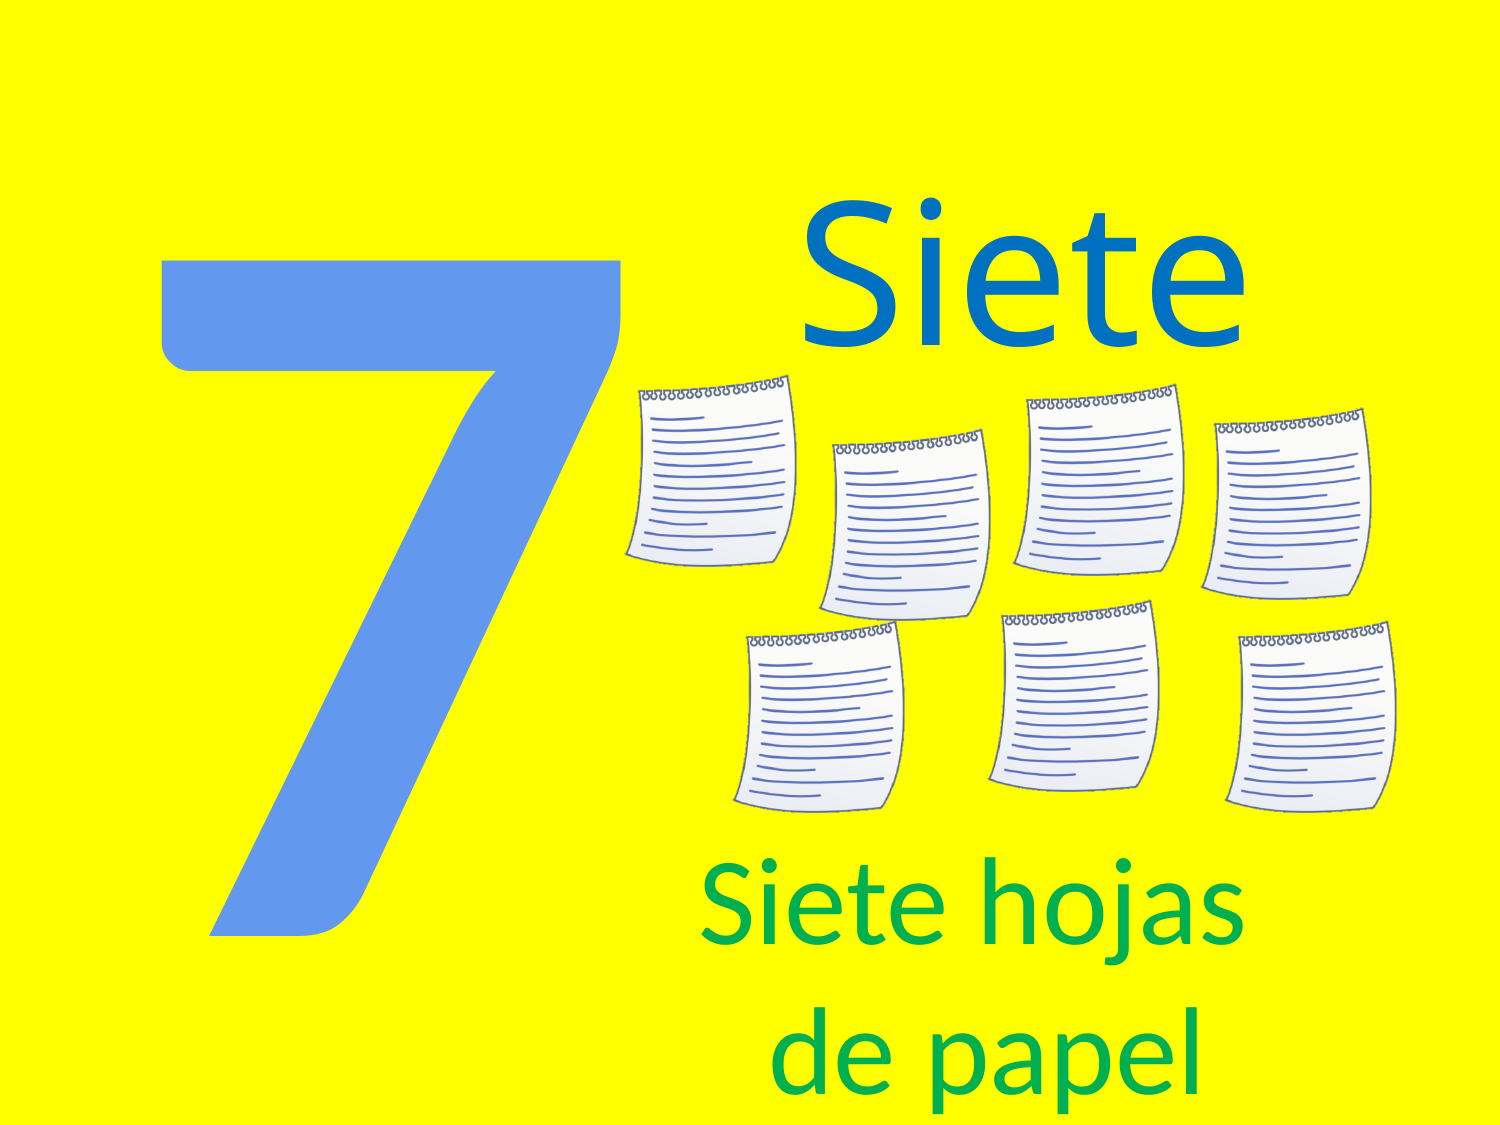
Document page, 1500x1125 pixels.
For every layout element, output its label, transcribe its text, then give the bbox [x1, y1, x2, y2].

text_box Siete hojas de papel [474, 812, 1500, 1125]
subtitle Siete [664, 137, 1500, 425]
picture [731, 428, 1160, 813]
text_box 7 [105, 0, 664, 1125]
picture [1012, 383, 1185, 576]
picture [1199, 407, 1372, 600]
picture [1224, 620, 1397, 813]
picture [624, 374, 797, 567]
